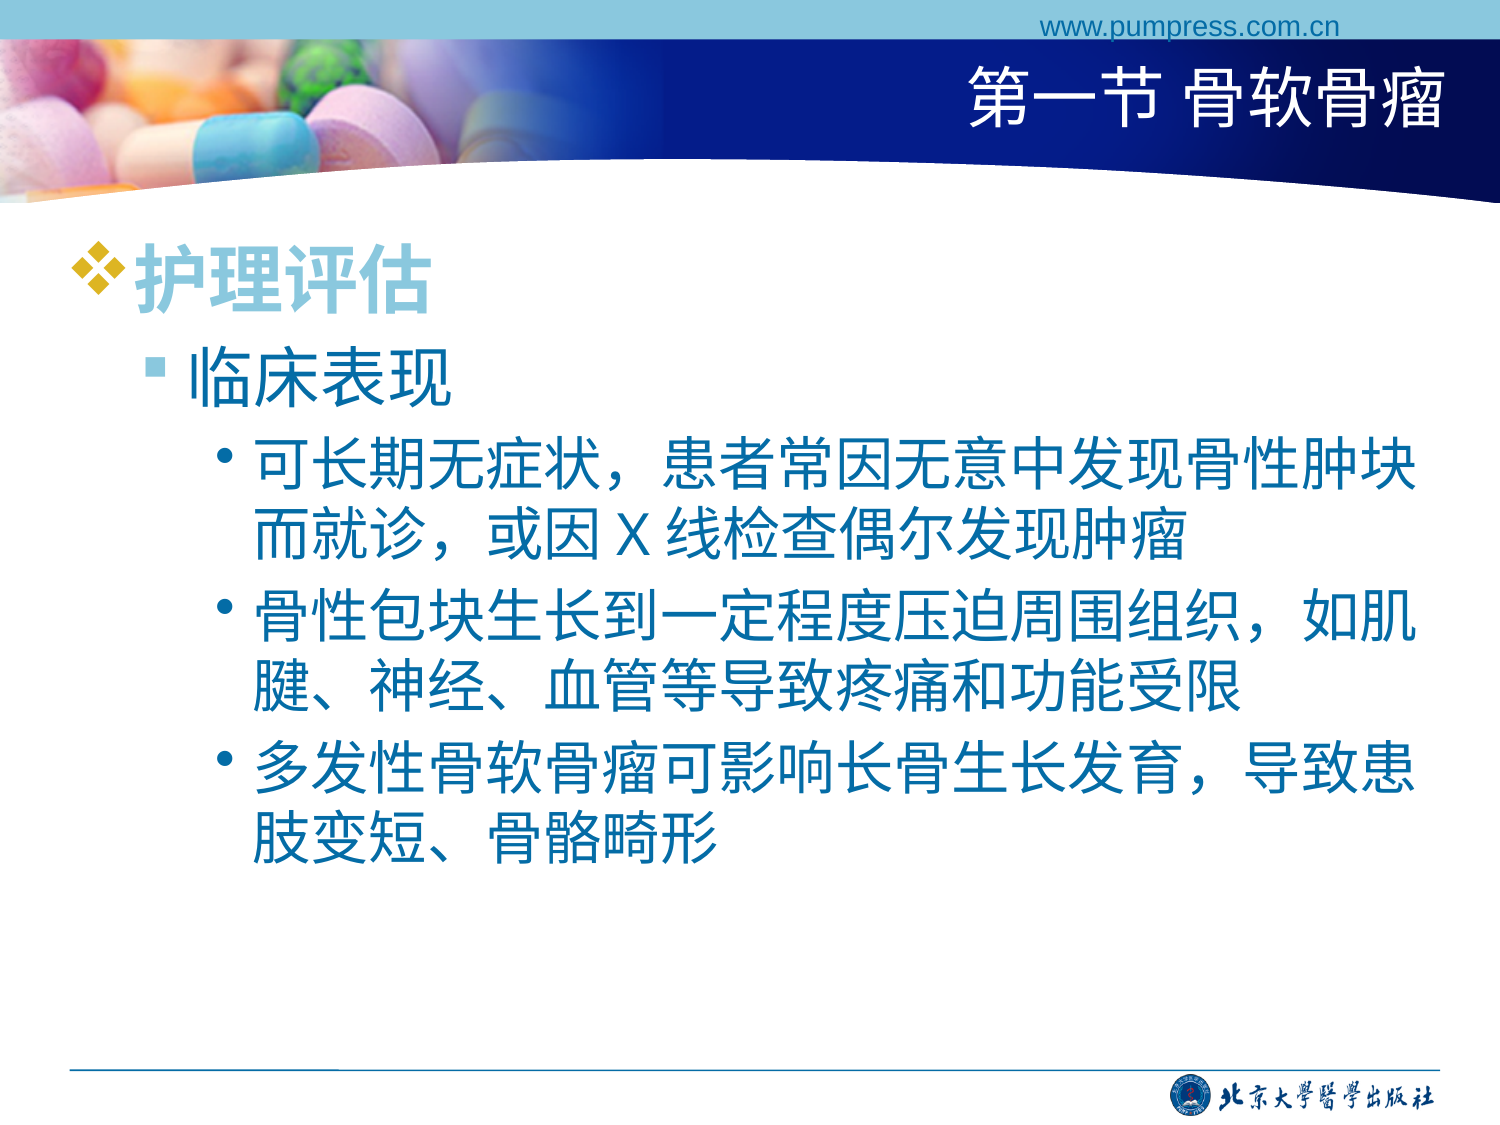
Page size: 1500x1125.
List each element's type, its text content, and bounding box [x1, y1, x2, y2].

list 护理评估 临床表现 可长期无症状，患者常因无意中发现骨性肿块而就诊，或因X线检查偶尔发现肿瘤 骨性包块生长到一定程度压迫周围组织，如肌腱、神经、血管等导致疼痛和功能受限 多发性骨软骨瘤可影响长骨生长发育，导致患肢变短、骨骼畸形 [49, 224, 1463, 1026]
slide_number www.pumpress.com.cn [1025, 0, 1463, 38]
picture [0, 40, 1500, 203]
title 第一节 骨软骨瘤 [137, 49, 1463, 143]
picture [1170, 1074, 1436, 1118]
